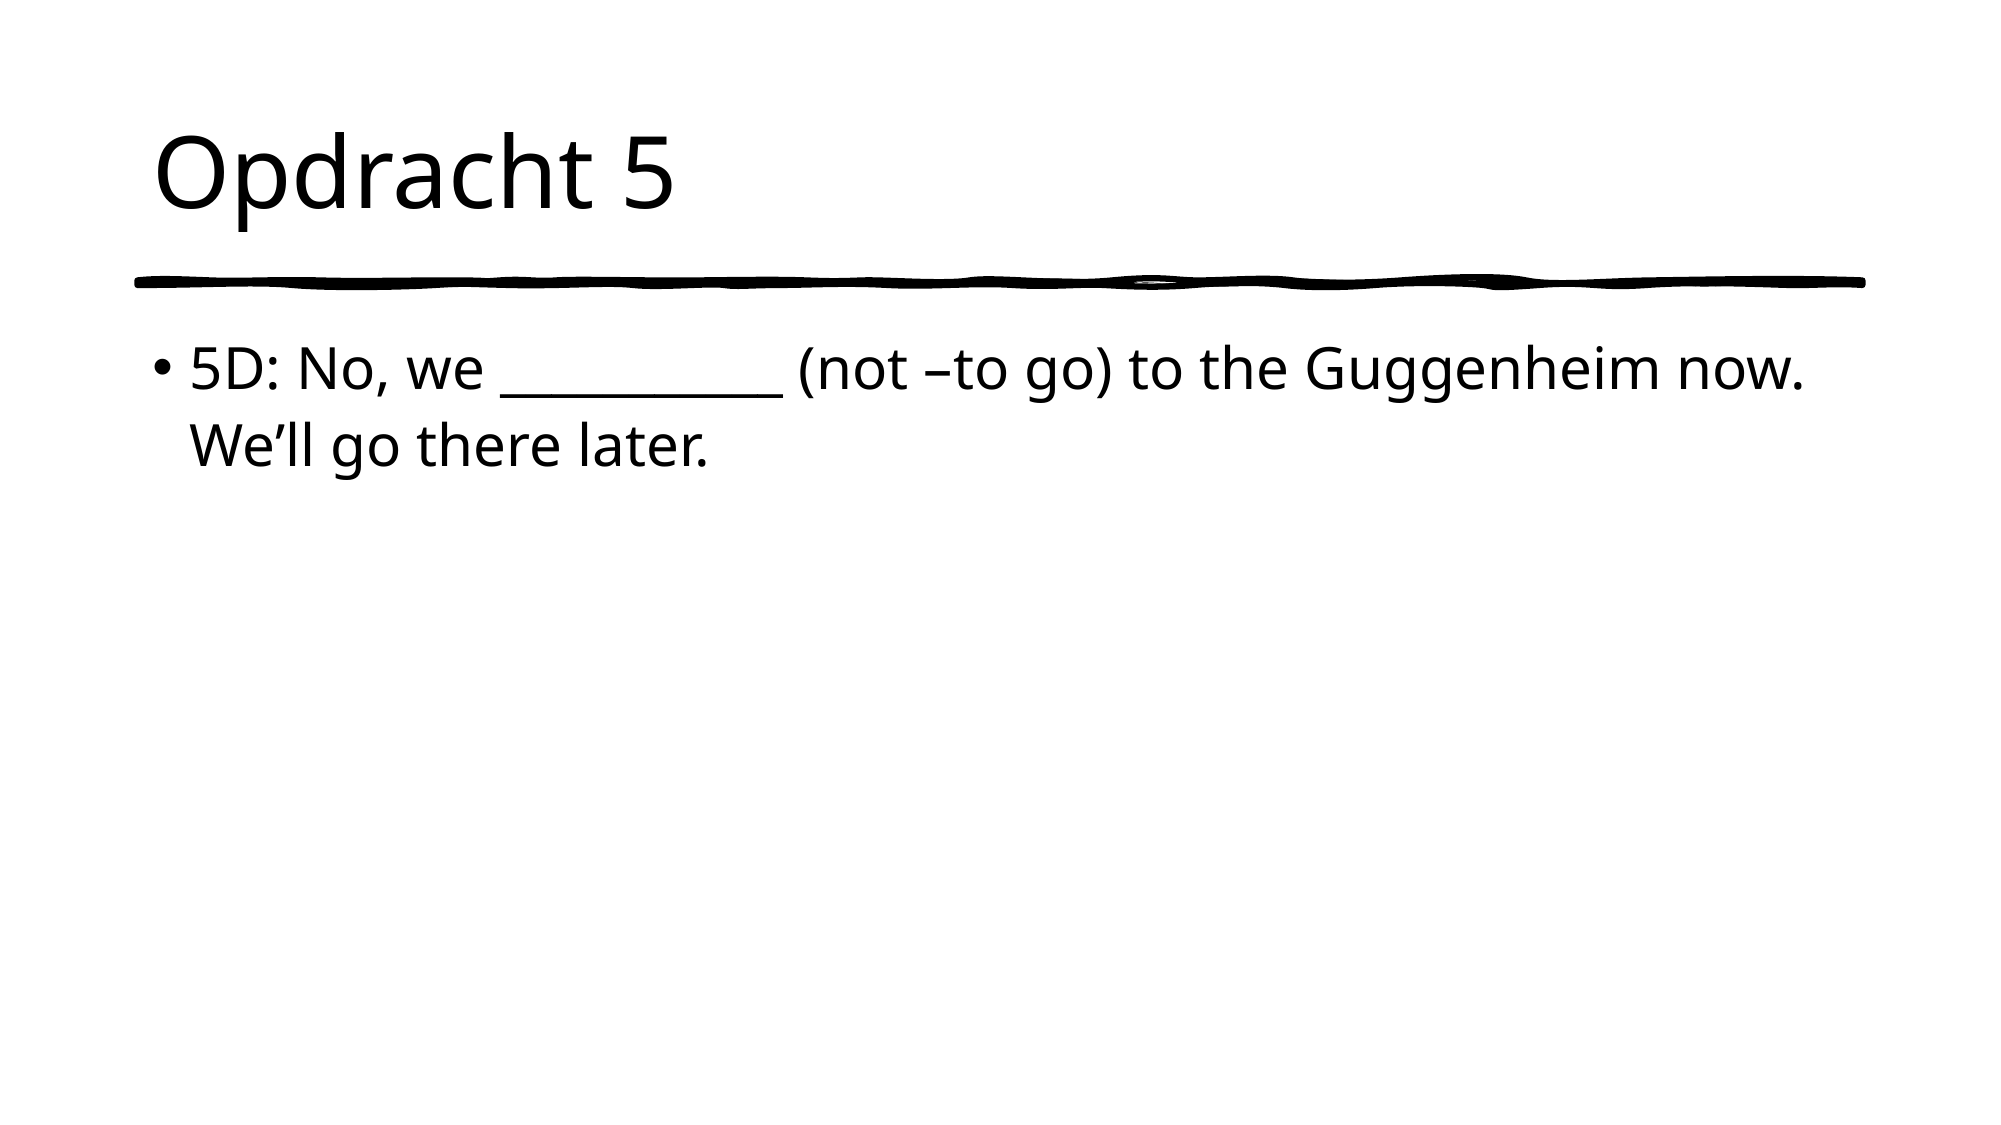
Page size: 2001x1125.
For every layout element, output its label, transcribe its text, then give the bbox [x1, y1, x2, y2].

list 5D: No, we ___________ (not –to go) to the Guggenheim now. We’ll go there later. [137, 316, 1863, 1014]
title Opdracht 5 [137, 59, 1863, 278]
